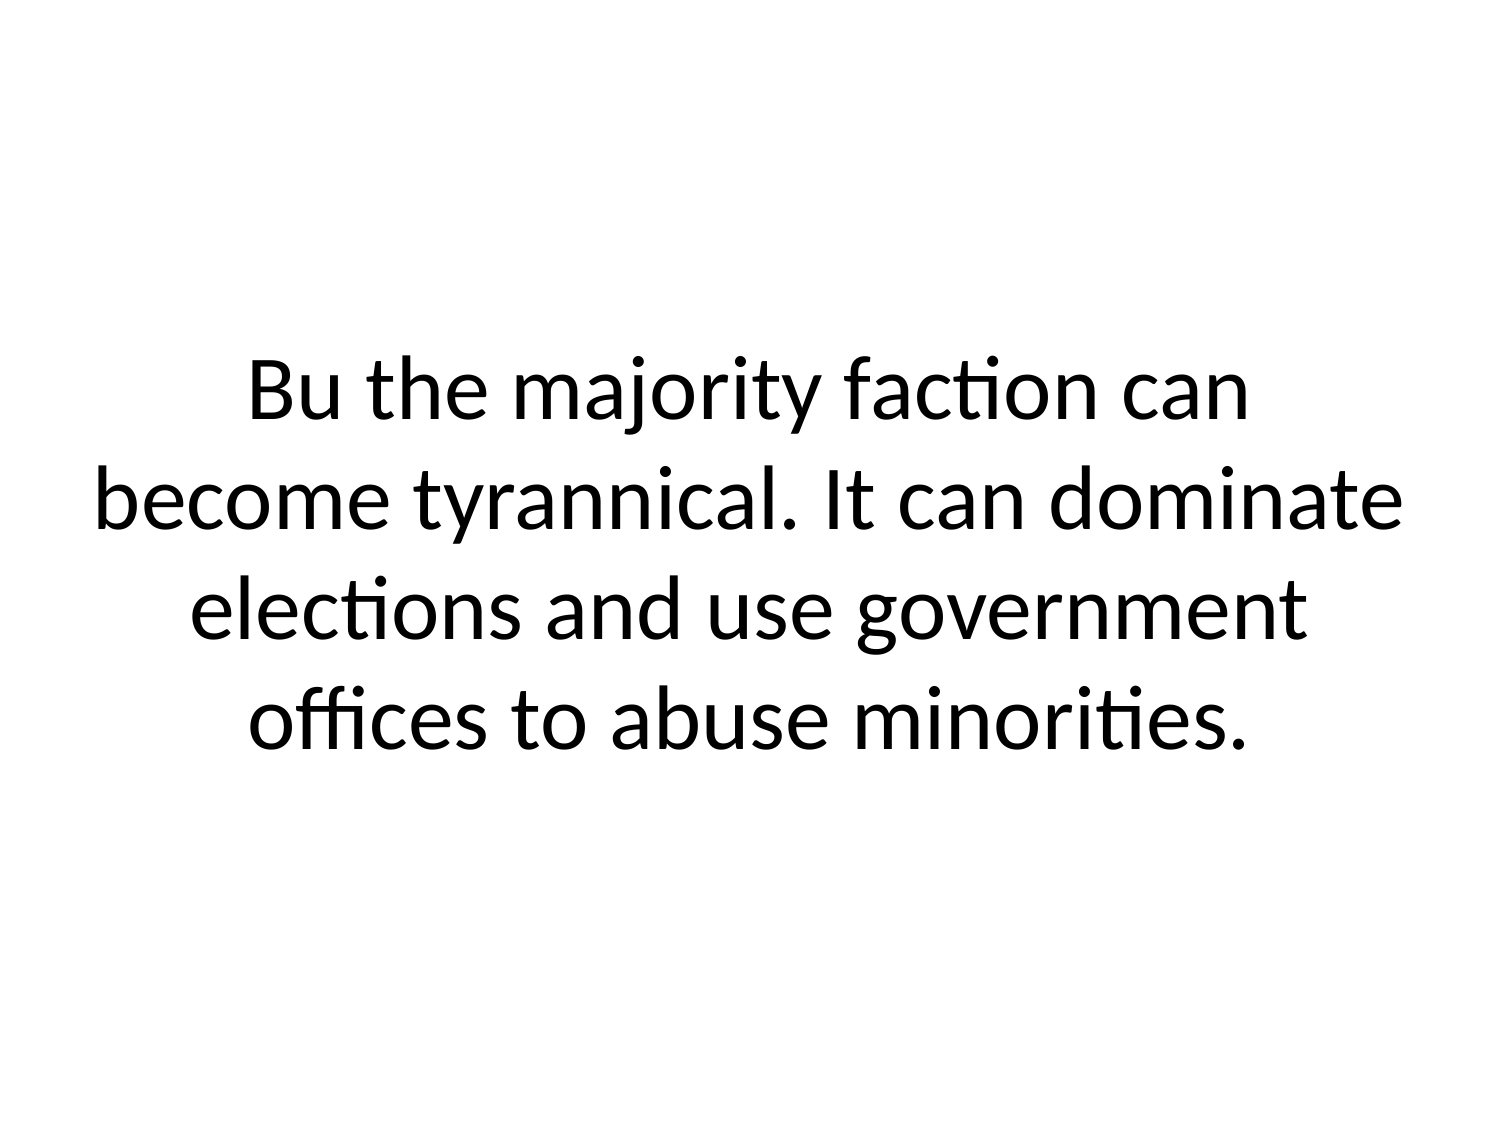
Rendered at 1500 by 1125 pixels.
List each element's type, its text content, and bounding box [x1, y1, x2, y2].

title Bu the majority faction can become tyrannical. It can dominate elections and use government offices to abuse minorities. [74, 44, 1426, 1051]
